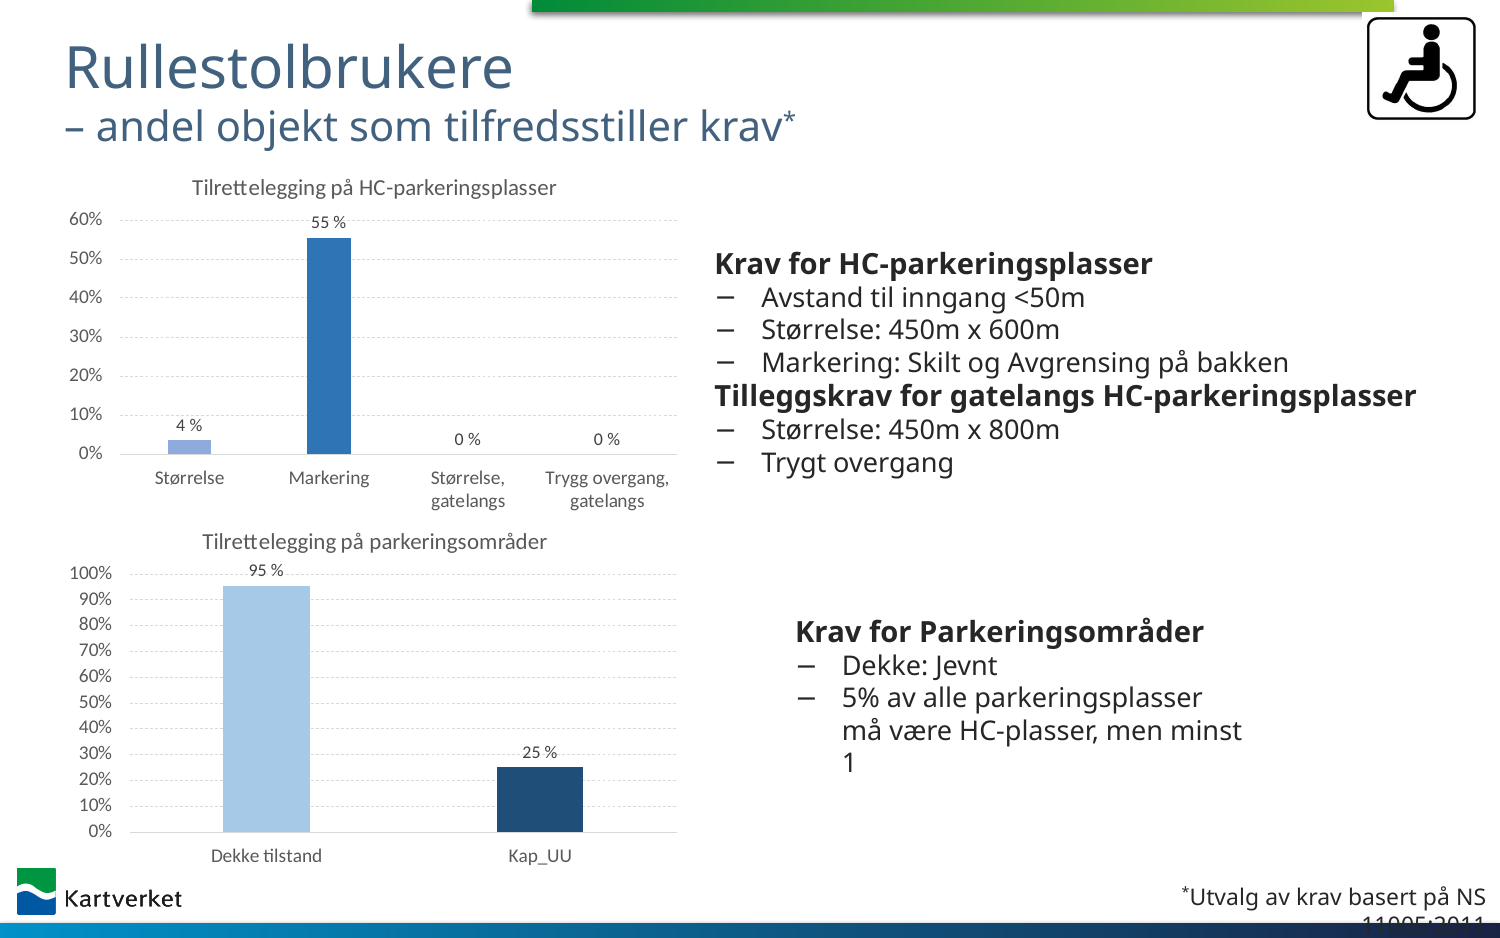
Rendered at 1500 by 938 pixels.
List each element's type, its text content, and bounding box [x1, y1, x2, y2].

text_box Krav for Parkeringsområder Dekke: Jevnt 5% av alle parkeringsplasser må være HC-plasser, men minst 1 [780, 605, 1261, 786]
text_box Krav for HC-parkeringsplasser Avstand til inngang <50m Størrelse: 450m x 600m Markering: Skilt og Avgrensing på bakken Tilleggskrav for gatelangs HC-parkeringsplasser Størrelse: 450m x 800m Trygt overgang [699, 237, 1433, 485]
text_box *Utvalg av krav basert på NS 11005:2011 [1068, 873, 1500, 938]
picture [62, 520, 688, 874]
text_box Rullestolbrukere – andel objekt som tilfredsstiller krav* [49, 25, 1431, 158]
picture [1362, 12, 1481, 126]
picture [62, 166, 688, 519]
